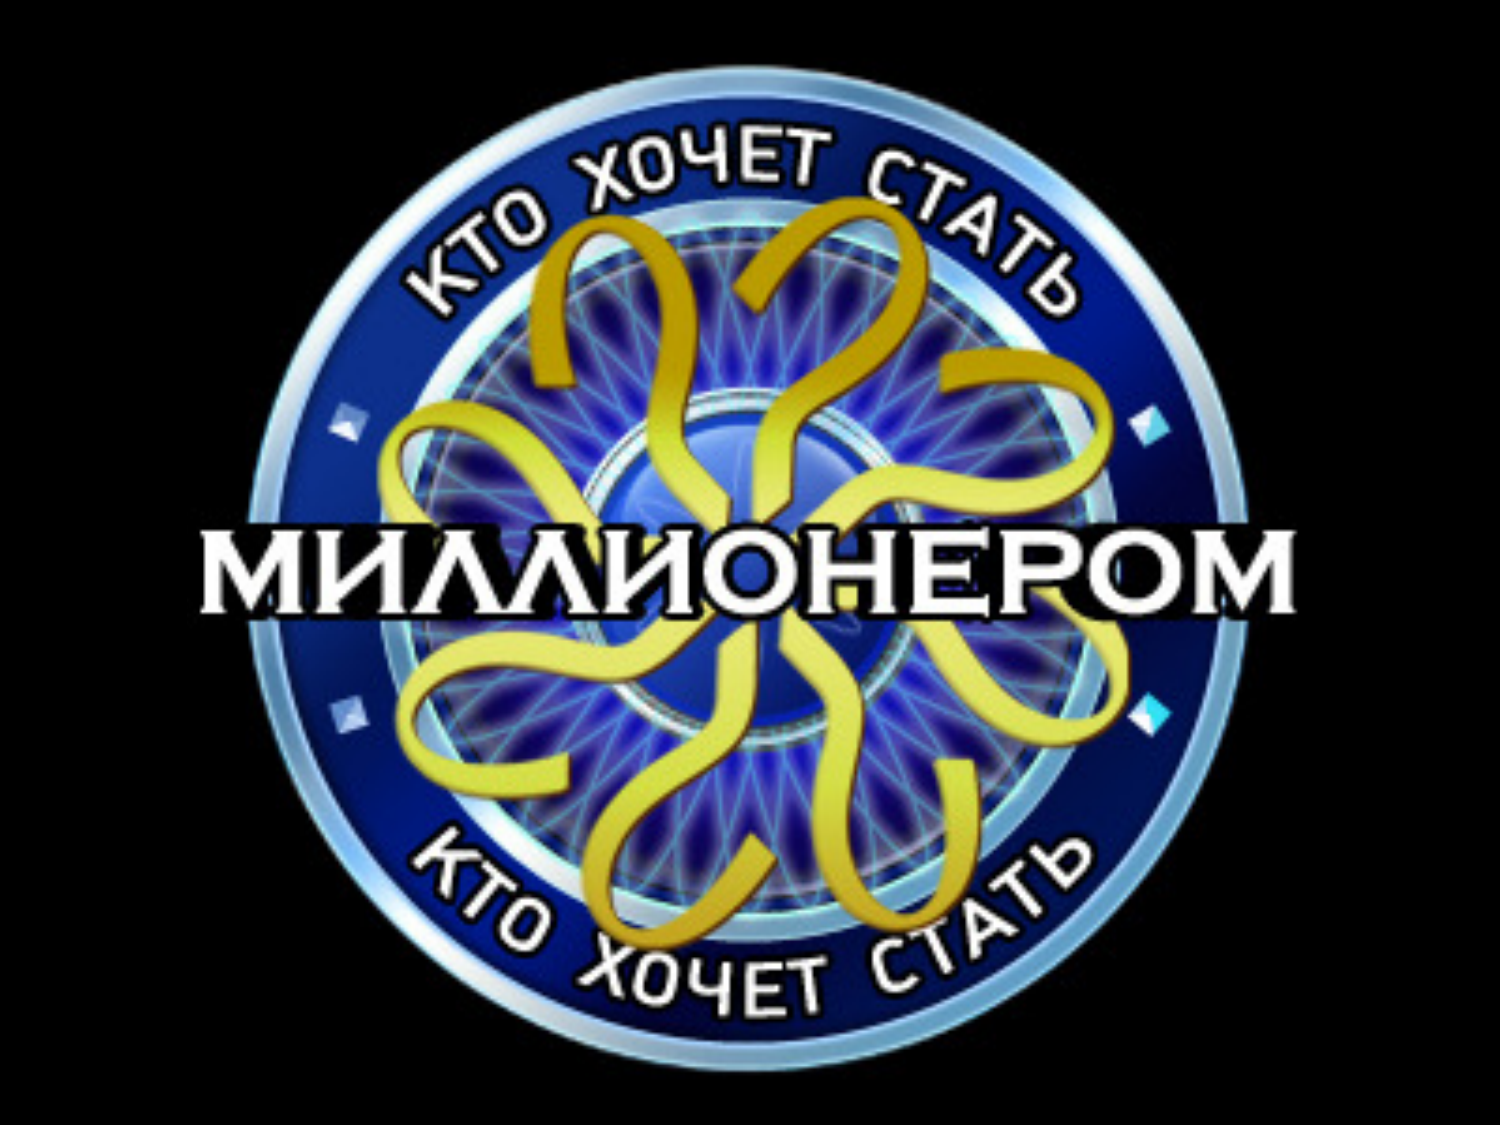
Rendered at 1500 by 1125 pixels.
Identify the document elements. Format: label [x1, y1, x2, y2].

picture [187, 0, 1313, 1125]
